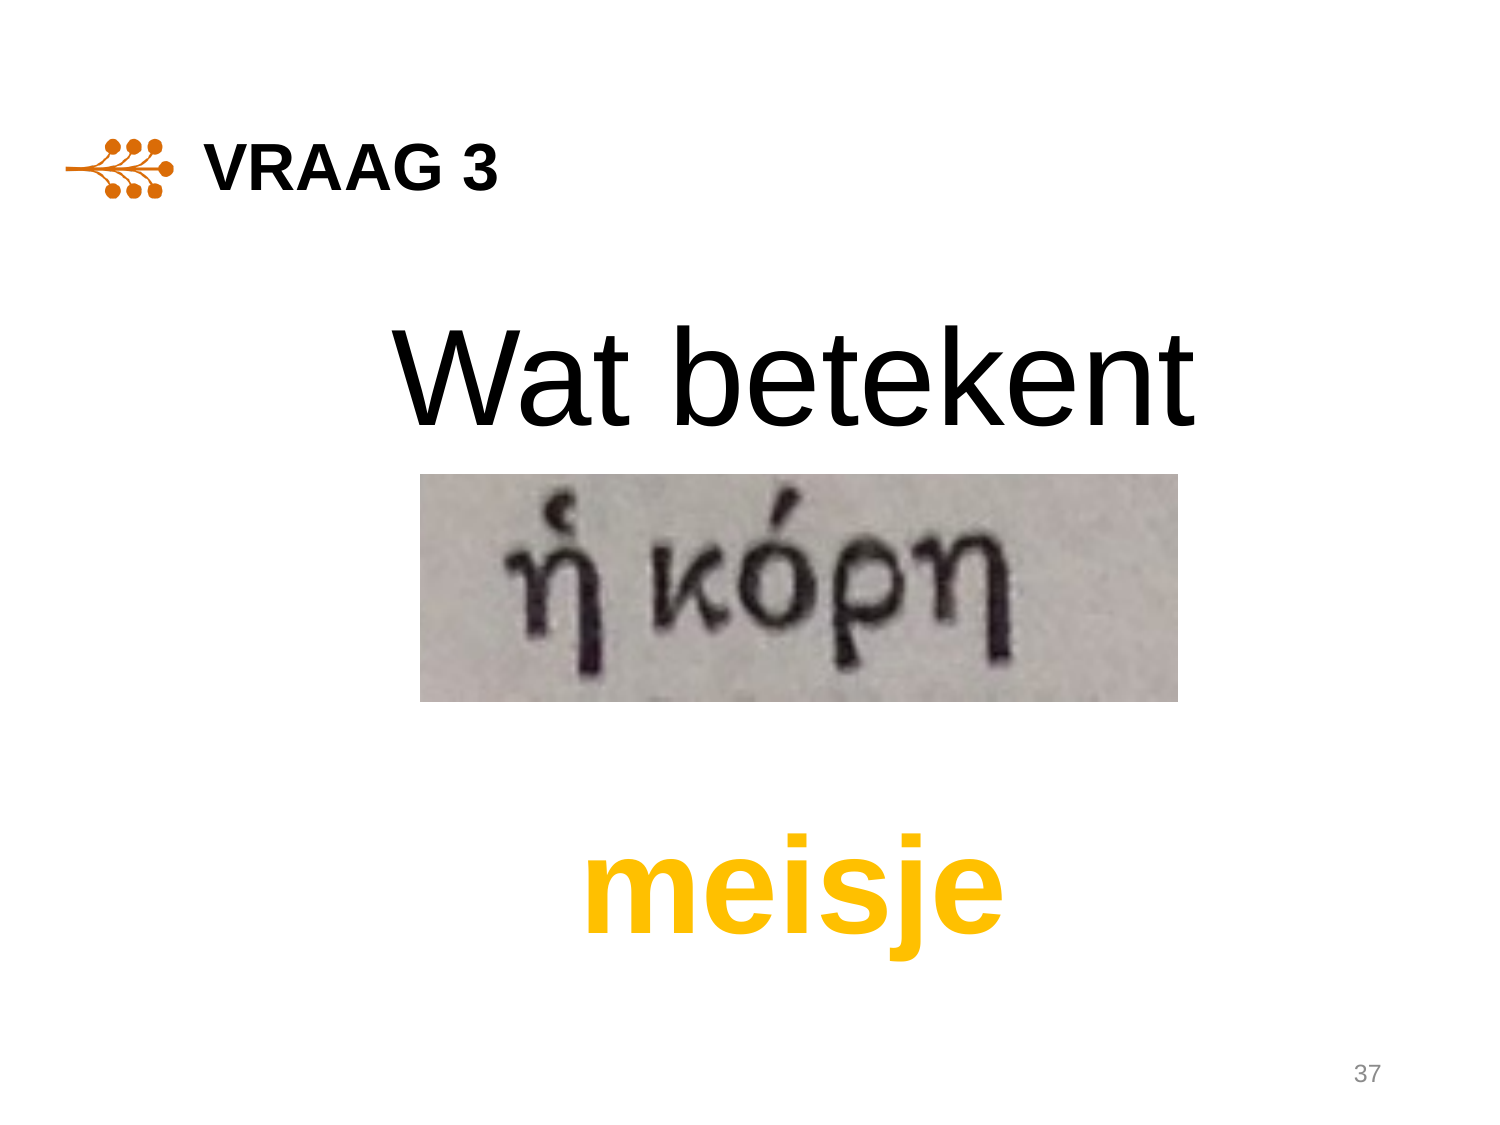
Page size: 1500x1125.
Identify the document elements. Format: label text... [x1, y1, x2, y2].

title Vraag 3 [188, 59, 1397, 278]
picture [65, 138, 174, 199]
slide_number 37 [1059, 1042, 1397, 1103]
picture [420, 474, 1178, 702]
list Wat betekent meisje [190, 299, 1397, 1014]
